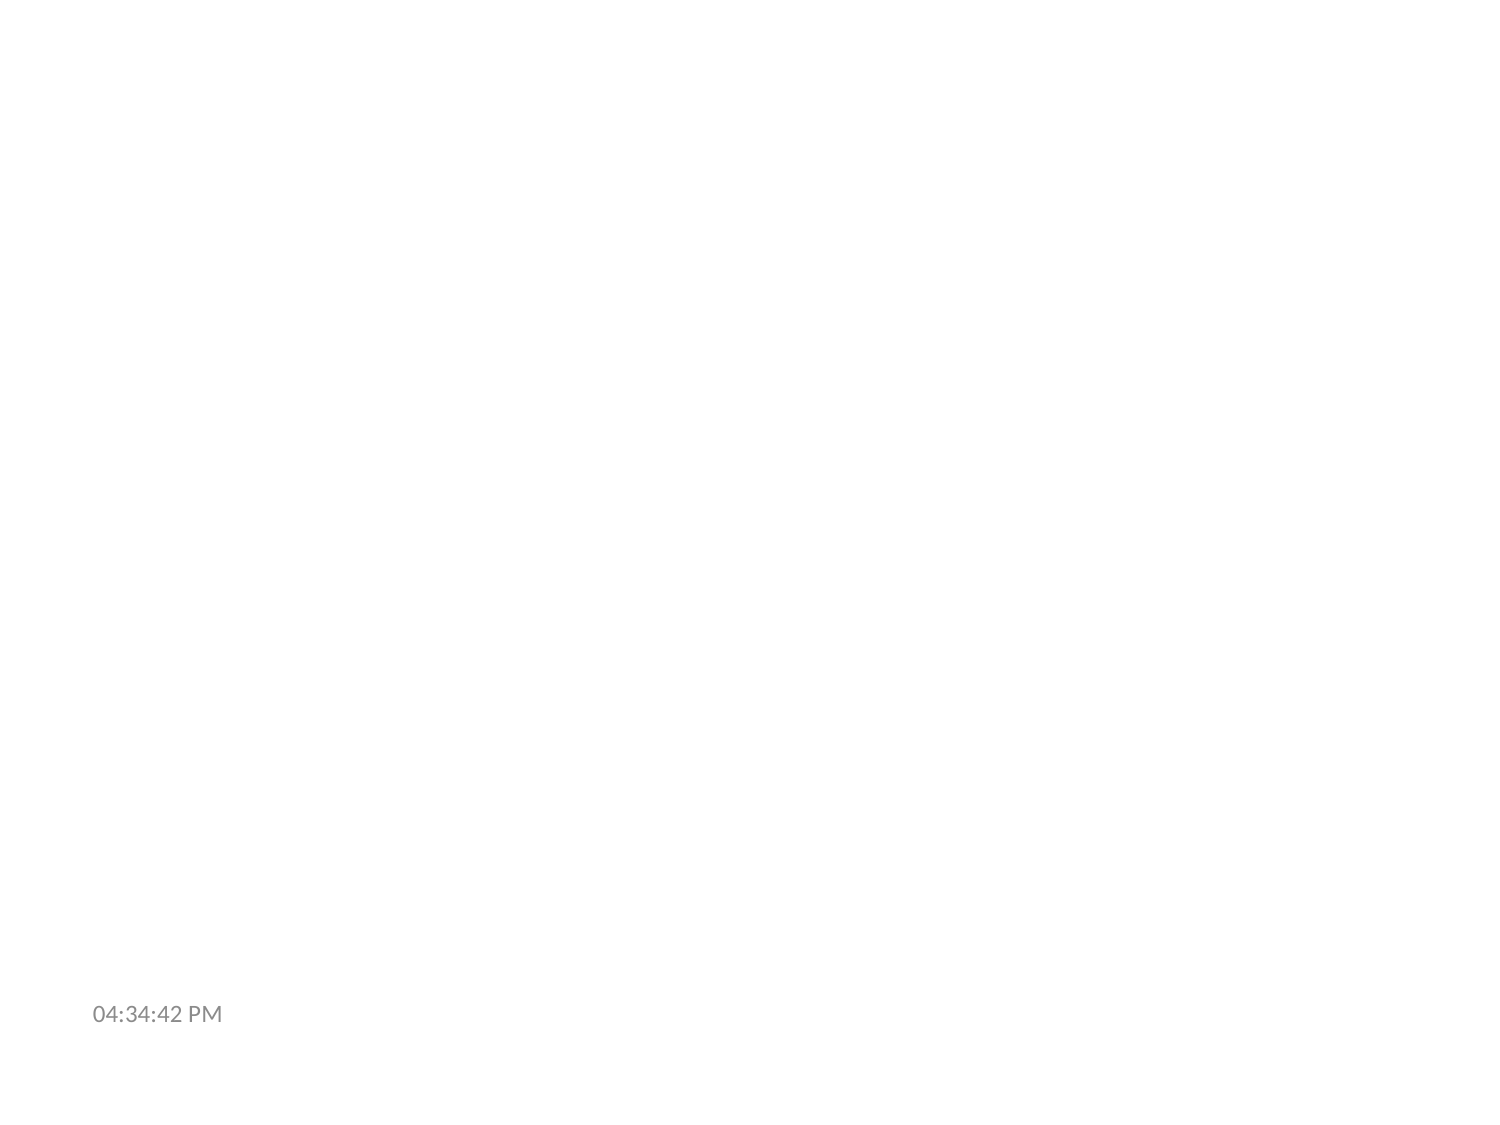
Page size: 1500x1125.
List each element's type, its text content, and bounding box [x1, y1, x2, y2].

text_box 3:35:09 PM [77, 982, 428, 1043]
